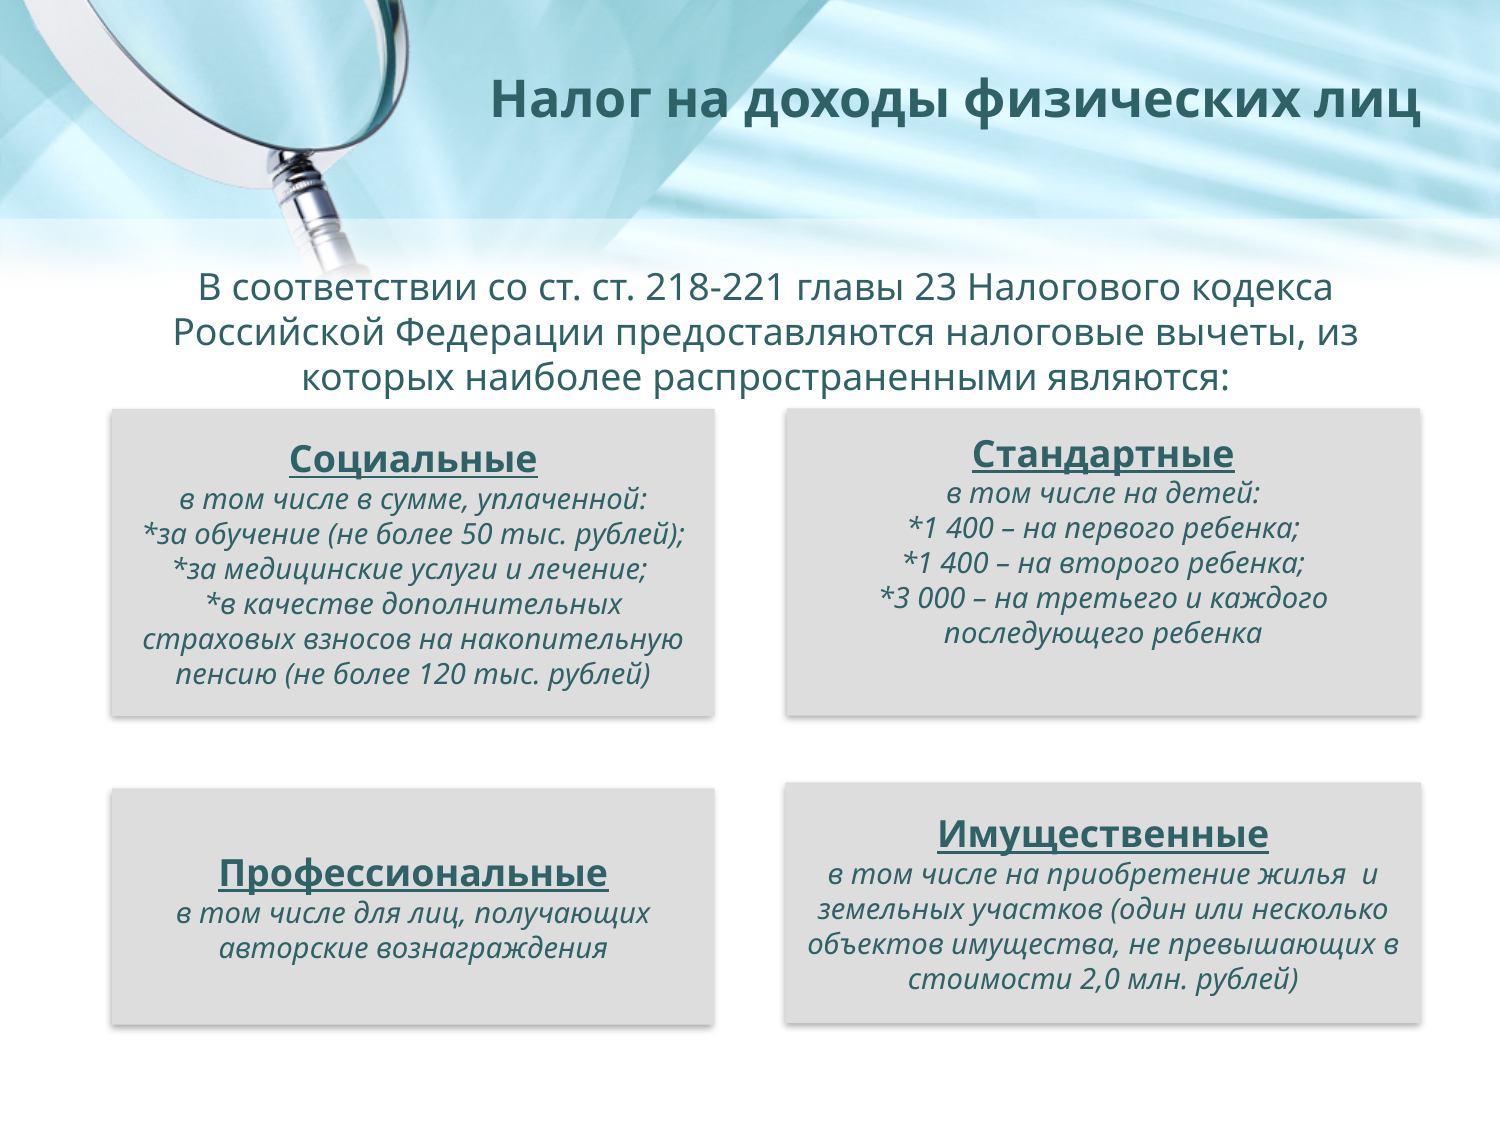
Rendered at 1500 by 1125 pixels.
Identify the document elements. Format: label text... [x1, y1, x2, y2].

text_box Социальные в том числе в сумме, уплаченной: *за обучение (не более 50 тыс. рублей); *за медицинские услуги и лечение; *в качестве дополнительных страховых взносов на накопительную пенсию (не более 120 тыс. рублей) [110, 407, 717, 718]
picture [0, 0, 1500, 1125]
text_box Стандартные в том числе на детей: *1 400 – на первого ребенка; *1 400 – на второго ребенка; *3 000 – на третьего и каждого последующего ребенка [785, 406, 1422, 718]
text_box Налог на доходы физических лиц [413, 58, 1437, 136]
text_box Профессиональные в том числе для лиц, получающих авторские вознаграждения [110, 786, 717, 1027]
text_box В соответствии со ст. ст. 218-221 главы 23 Налогового кодекса Российской Федерации предоставляются налоговые вычеты, из которых наиболее распространенными являются: [112, 255, 1420, 405]
text_box Имущественные в том числе на приобретение жилья и земельных участков (один или несколько объектов имущества, не превышающих в стоимости 2,0 млн. рублей) [783, 780, 1423, 1025]
